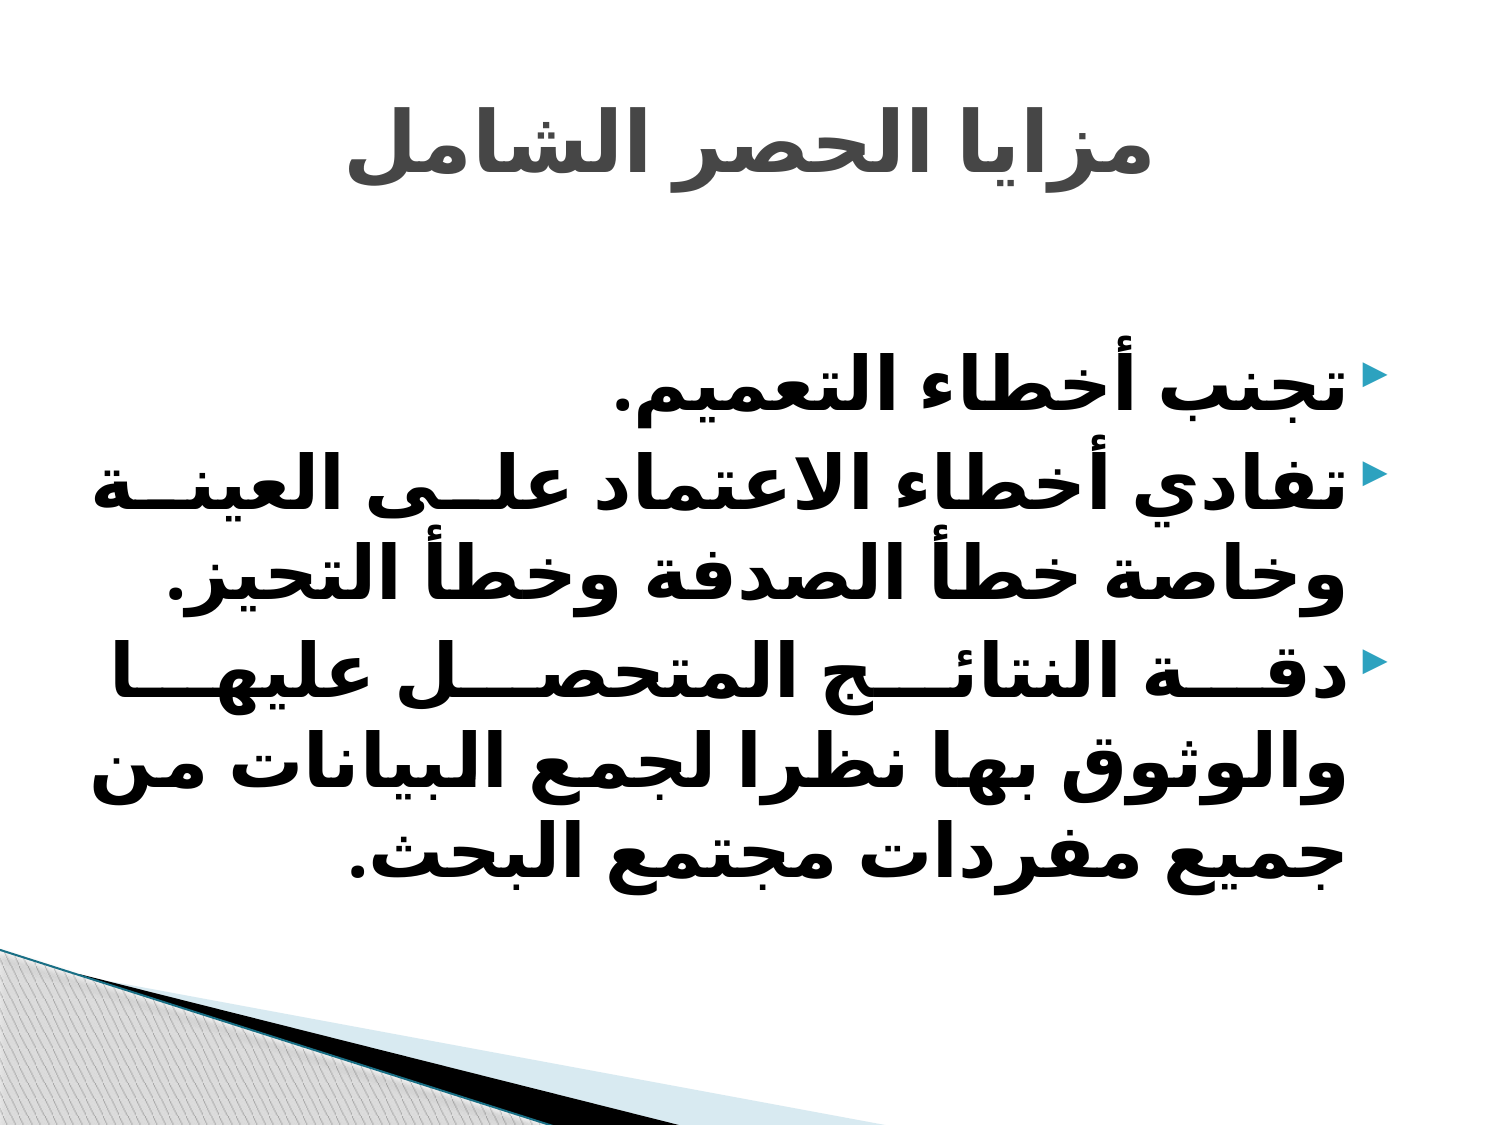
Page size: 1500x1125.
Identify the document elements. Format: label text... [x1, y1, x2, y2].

list تجنب أخطاء التعميم. تفادي أخطاء الاعتماد على العينة وخاصة خطأ الصدفة وخطأ التحيز. دقة النتائج المتحصل عليها والوثوق بها نظرا لجمع البيانات من جميع مفردات مجتمع البحث. [75, 243, 1425, 986]
title مزايا الحصر الشامل [75, 45, 1425, 233]
